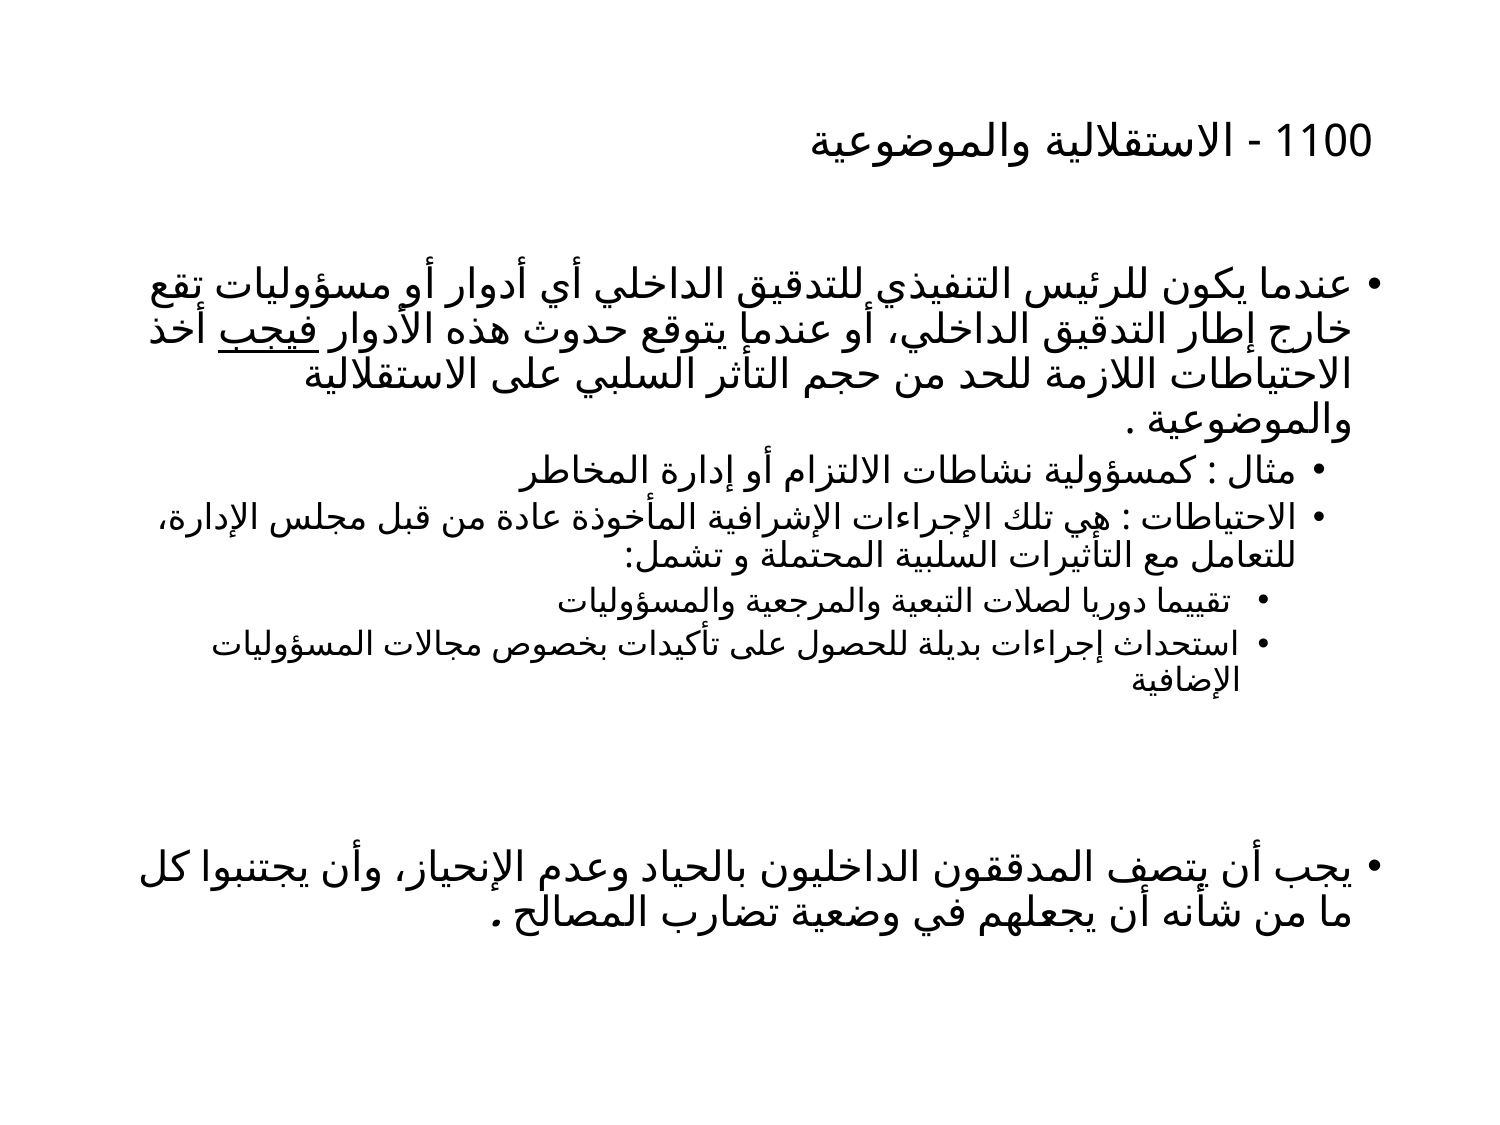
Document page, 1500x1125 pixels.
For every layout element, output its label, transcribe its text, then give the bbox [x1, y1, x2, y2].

list عندما يكون للرئيس التنفيذي للتدقيق الداخلي أي أدوار أو مسؤوليات تقع خارج إطار التدقيق الداخلي، أو عندما يتوقع حدوث هذه الأدوار فيجب أخذ الاحتياطات اللازمة للحد من حجم التأثر السلبي على الاستقلالية والموضوعية . مثال : كمسؤولية نشاطات الالتزام أو إدارة المخاطر الاحتياطات : هي تلك الإجراءات الإشرافية المأخوذة عادة من قبل مجلس الإدارة، للتعامل مع التأثيرات السلبية المحتملة و تشمل: تقييما دوريا لصلات التبعية والمرجعية والمسؤوليات استحداث إجراءات بديلة للحصول على تأكيدات بخصوص مجالات المسؤوليات الإضافية يجب أن يتصف المدققون الداخليون بالحياد وعدم الإنحياز، وأن يجتنبوا كل ما من شأنه أن يجعلهم في وضعية تضارب المصالح . [103, 255, 1397, 1014]
title 1100 - الاستقلالية والموضوعية [103, 59, 1397, 255]
